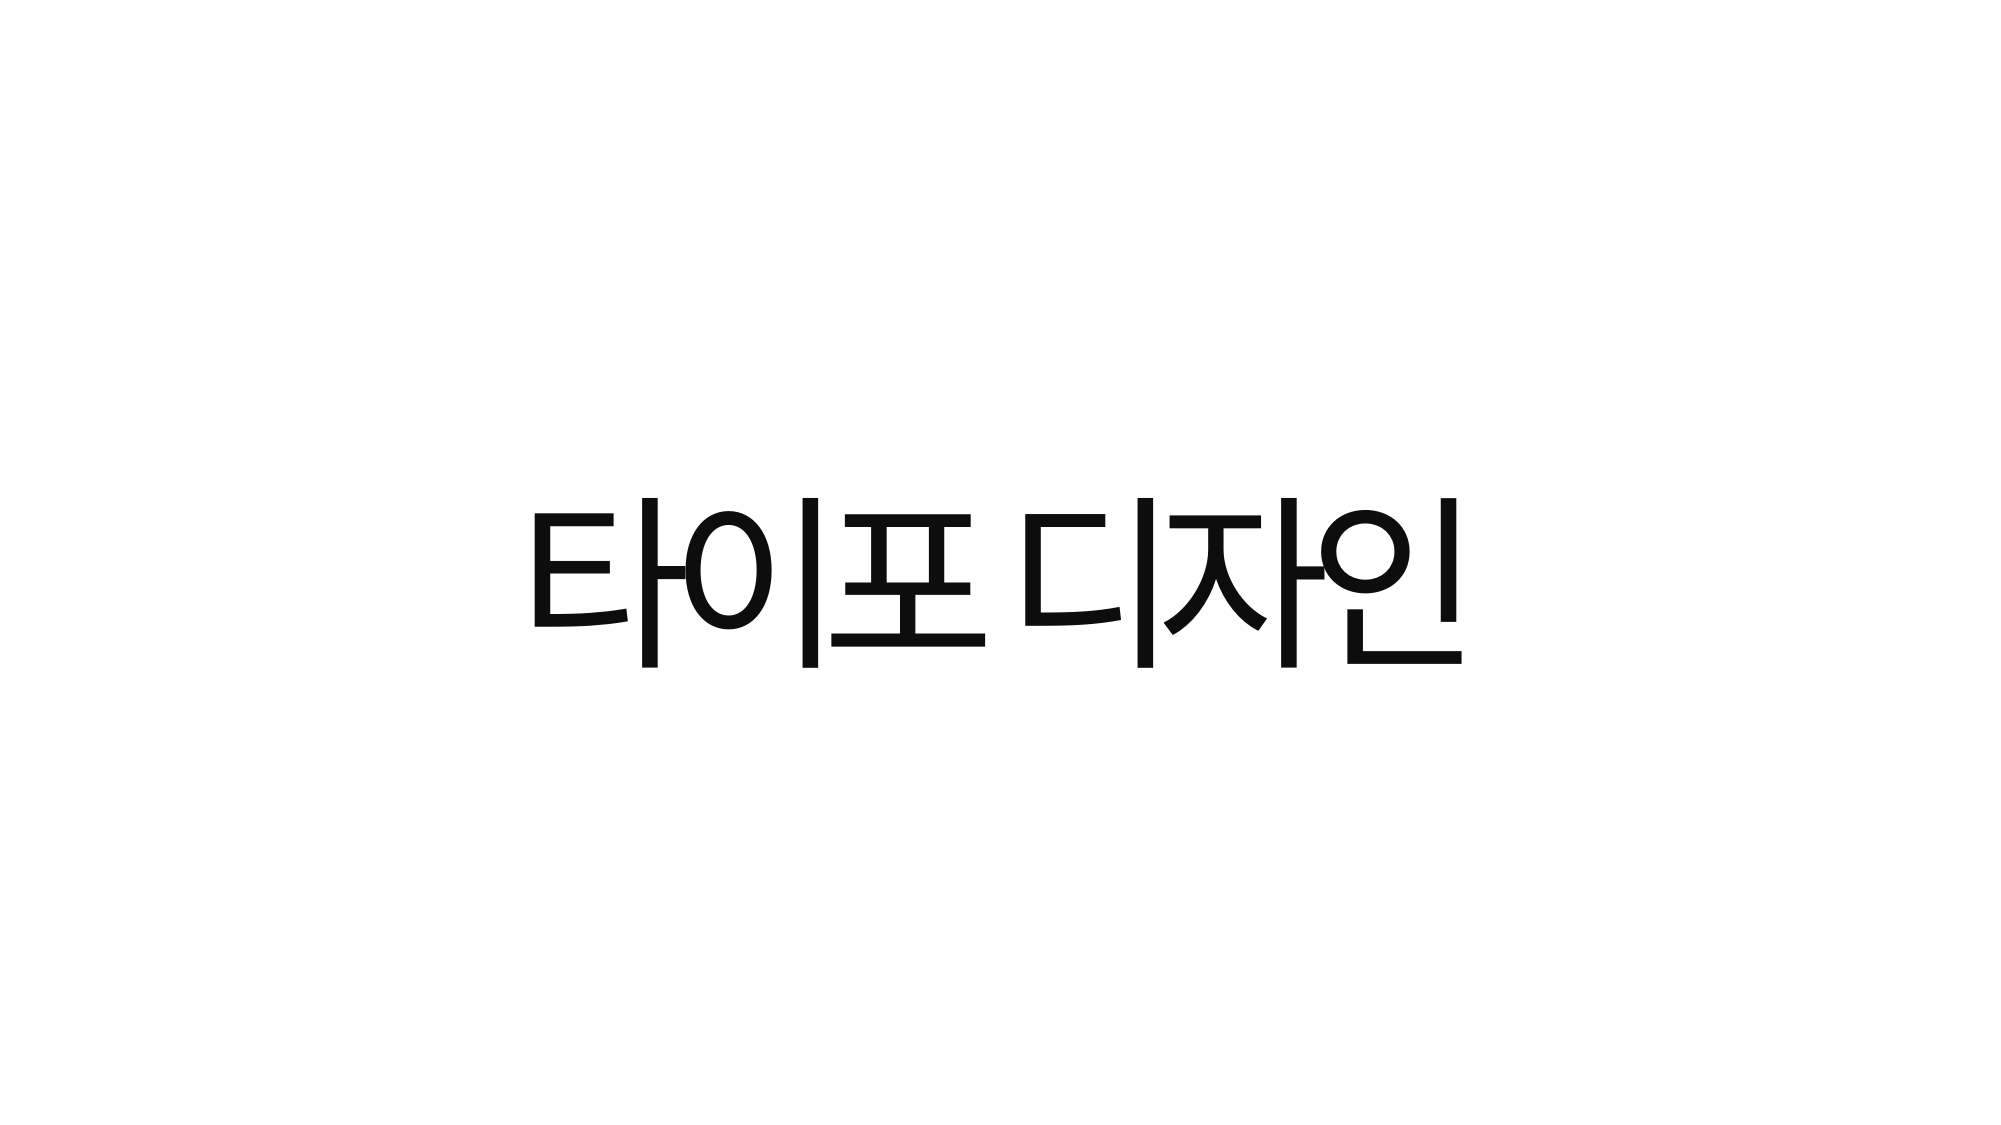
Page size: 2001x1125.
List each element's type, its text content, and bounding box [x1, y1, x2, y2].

text_box 타이포 디자인 [503, 458, 1497, 699]
